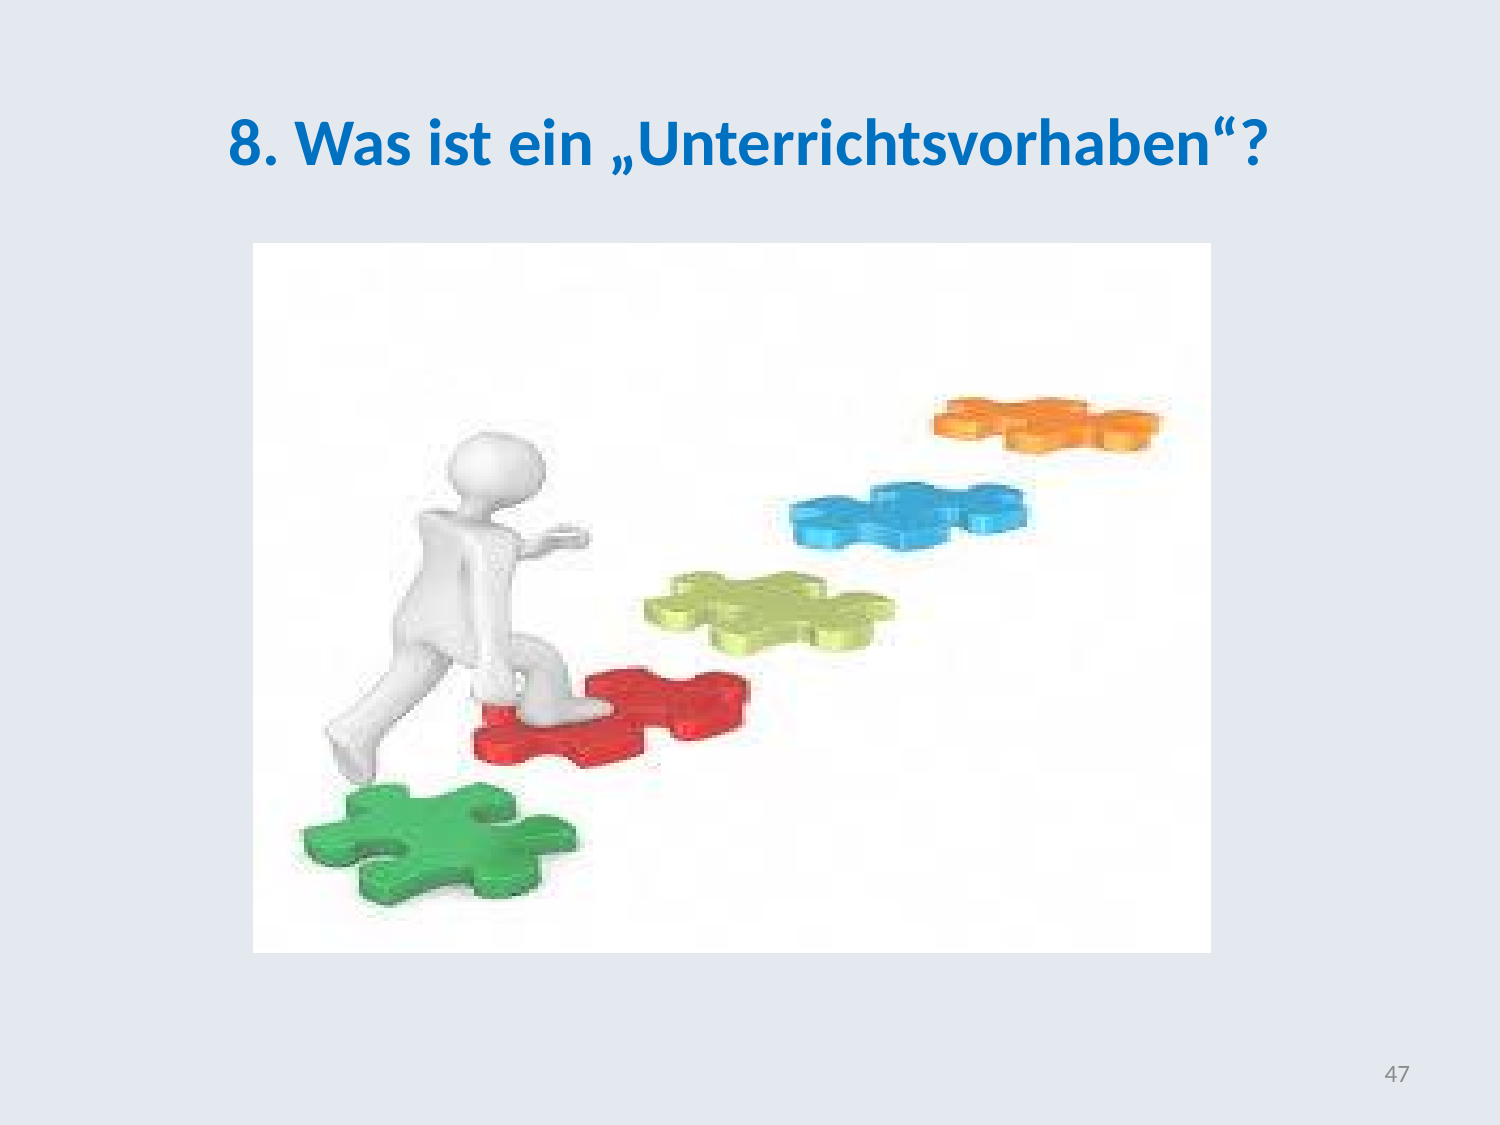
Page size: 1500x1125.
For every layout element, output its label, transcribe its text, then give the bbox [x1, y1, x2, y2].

title 8. Was ist ein „Unterrichtsvorhaben“? [75, 45, 1425, 233]
slide_number 47 [1074, 1042, 1425, 1103]
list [253, 243, 1211, 953]
